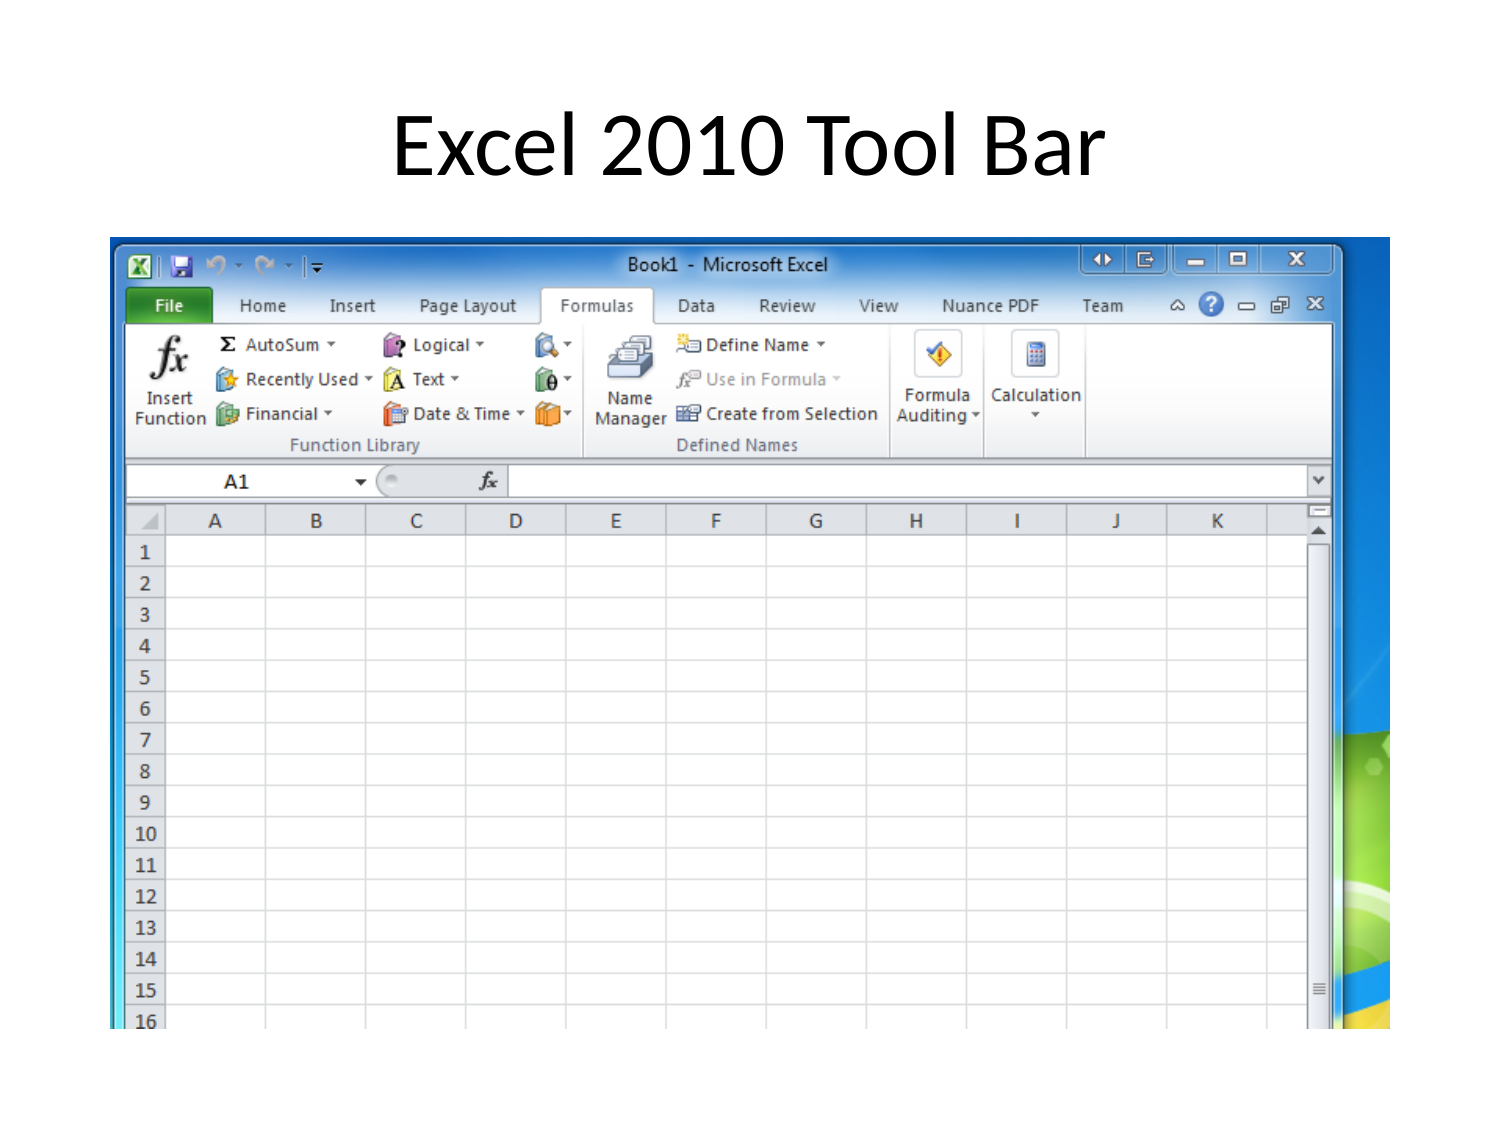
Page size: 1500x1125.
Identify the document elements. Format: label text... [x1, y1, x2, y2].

picture [110, 237, 1390, 1029]
title Excel 2010 Tool Bar [74, 44, 1426, 233]
